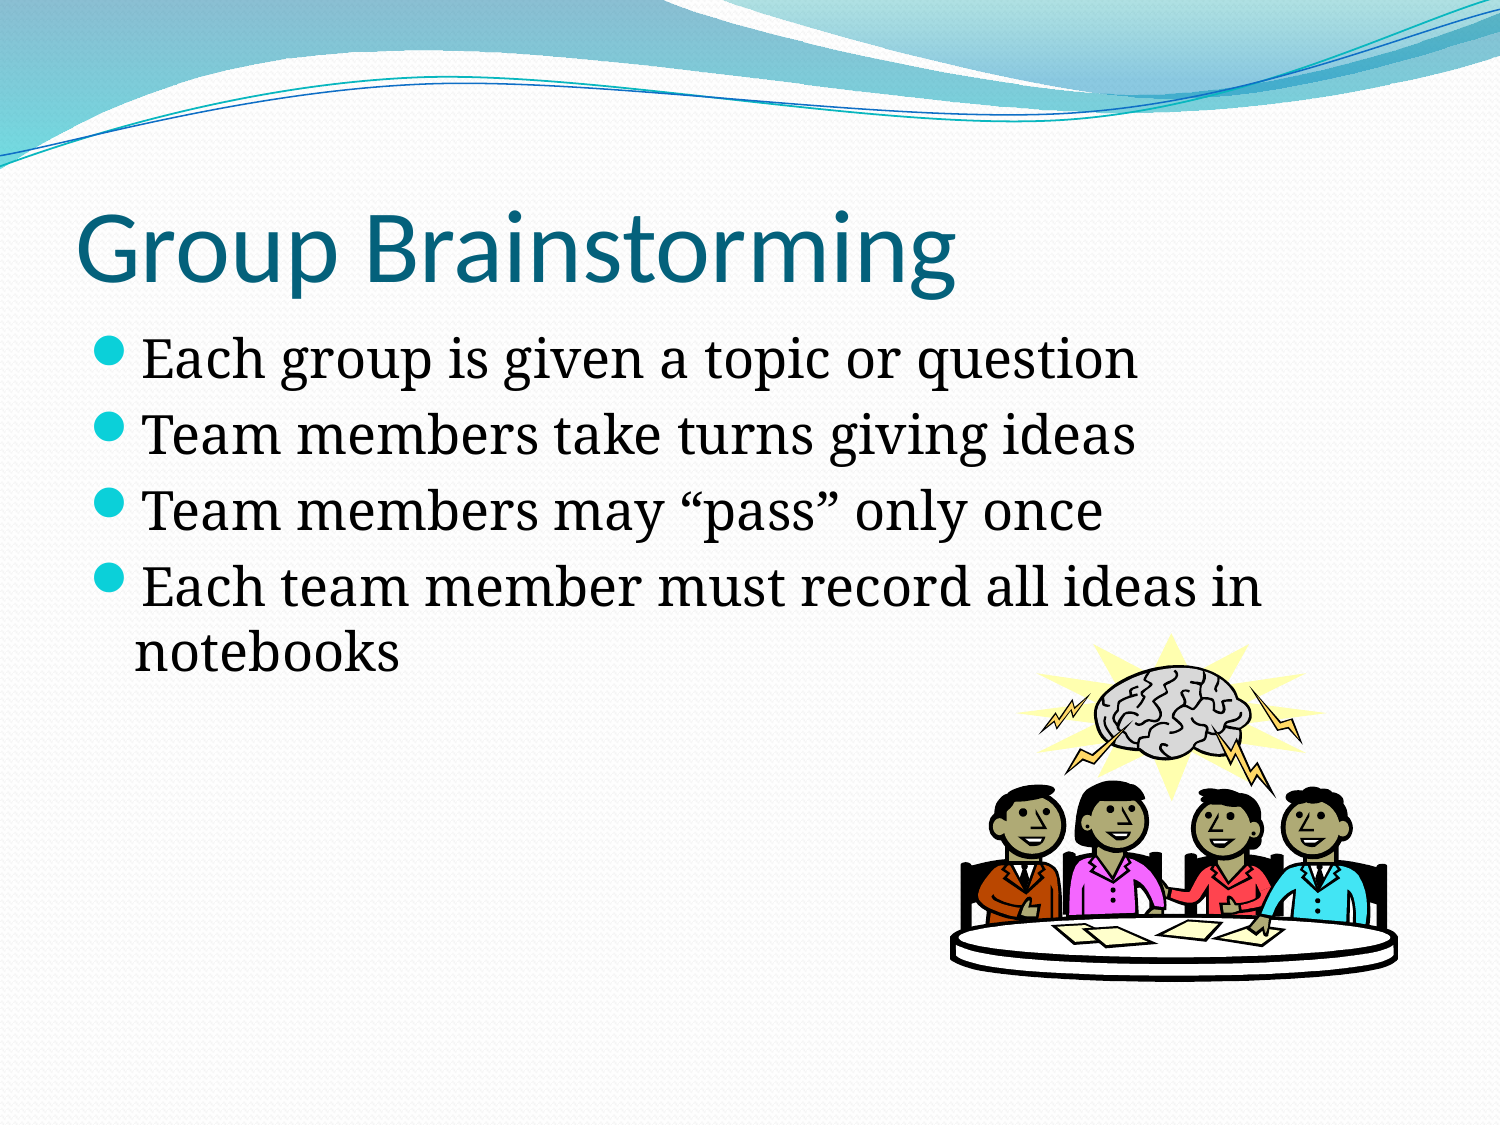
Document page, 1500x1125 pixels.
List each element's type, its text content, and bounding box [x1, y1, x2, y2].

title Group Brainstorming [75, 115, 1425, 303]
list Each group is given a topic or question Team members take turns giving ideas Team members may “pass” only once Each team member must record all ideas in notebooks [75, 317, 1425, 1038]
picture [949, 632, 1399, 983]
